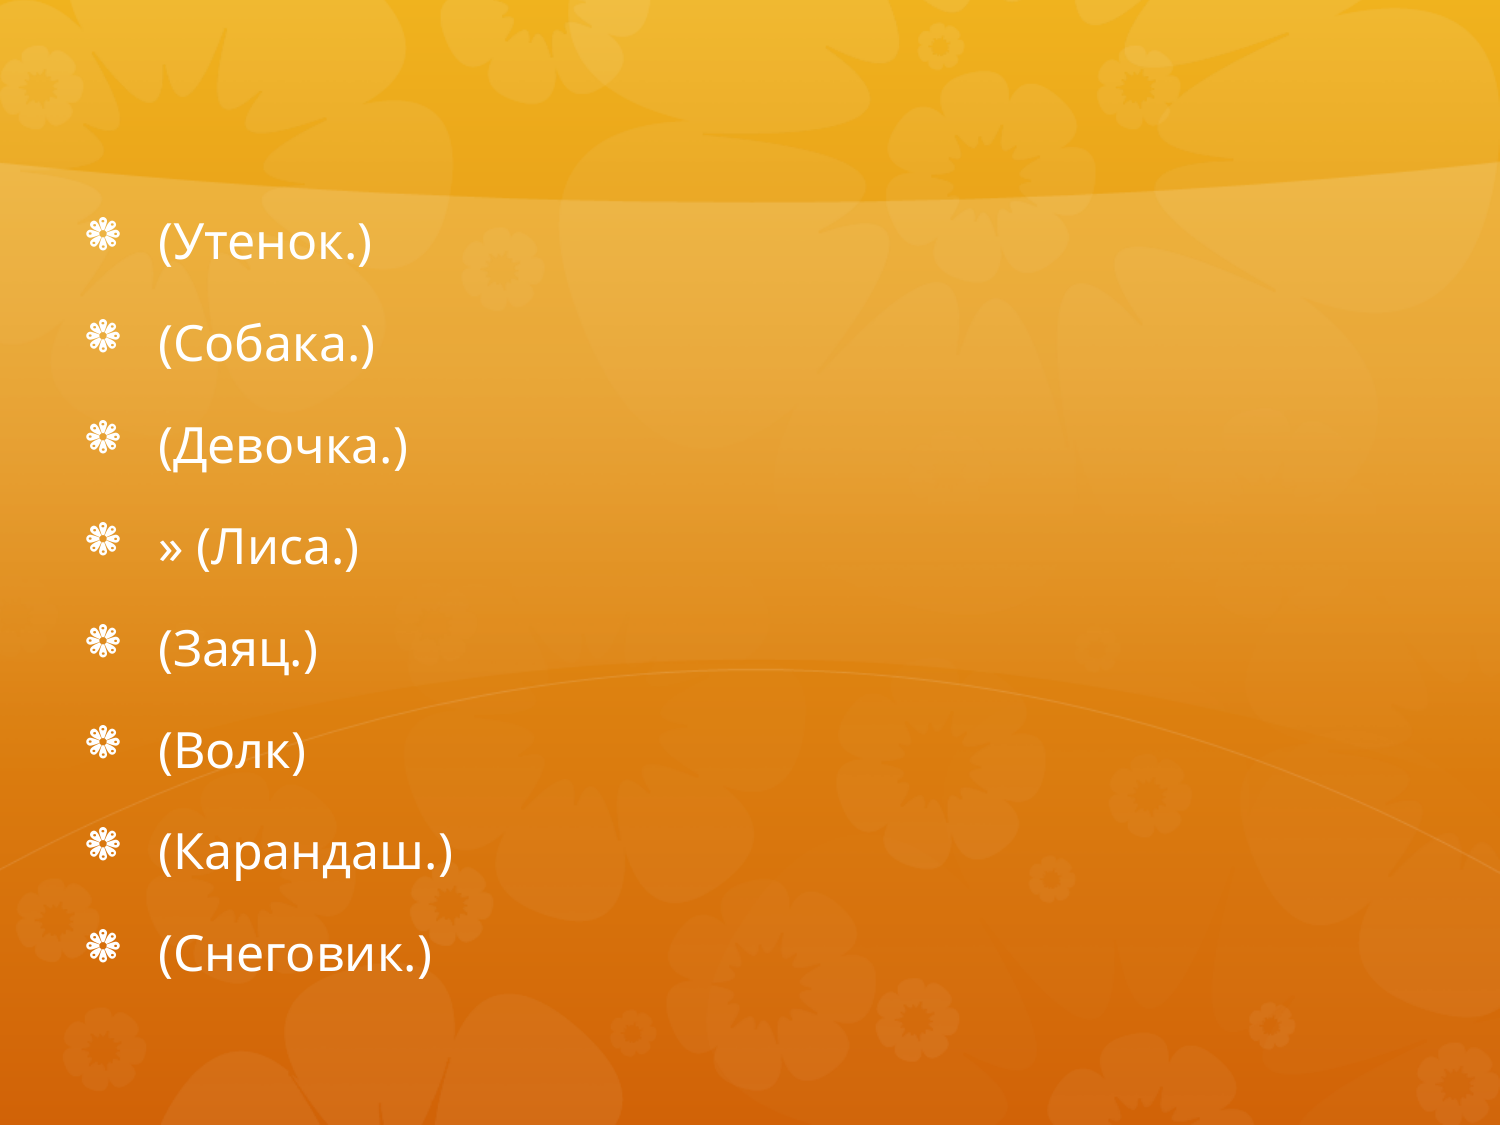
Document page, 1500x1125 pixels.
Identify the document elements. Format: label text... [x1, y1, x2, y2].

picture [0, 0, 1500, 1125]
list (Утенок.) (Собака.) (Девочка.) » (Лиса.) (Заяц.) (Волк) (Карандаш.) (Снеговик.) [68, 202, 1372, 1071]
